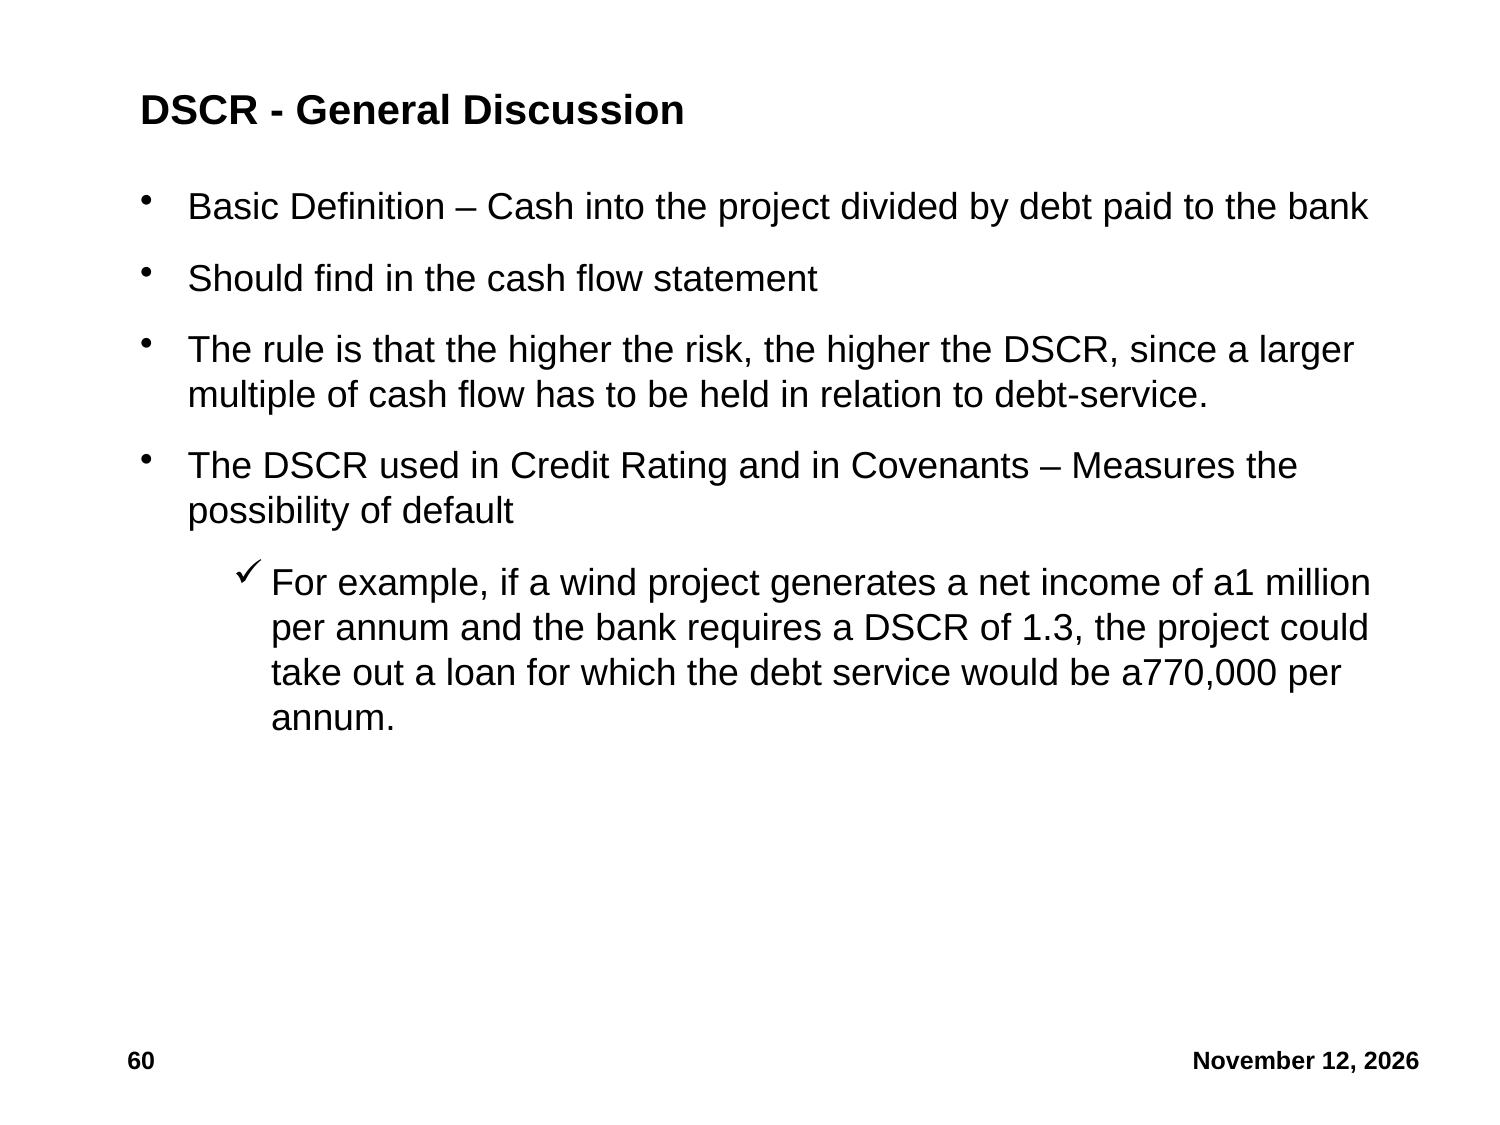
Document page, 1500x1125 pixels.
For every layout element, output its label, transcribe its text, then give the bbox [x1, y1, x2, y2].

list Basic Definition – Cash into the project divided by debt paid to the bank Should find in the cash flow statement The rule is that the higher the risk, the higher the DSCR, since a larger multiple of cash flow has to be held in relation to debt-service. The DSCR used in Credit Rating and in Covenants – Measures the possibility of default For example, if a wind project generates a net income of a1 million per annum and the bank requires a DSCR of 1.3, the project could take out a loan for which the debt service would be a770,000 per annum. [124, 174, 1413, 1001]
title DSCR - General Discussion [124, 74, 1376, 174]
